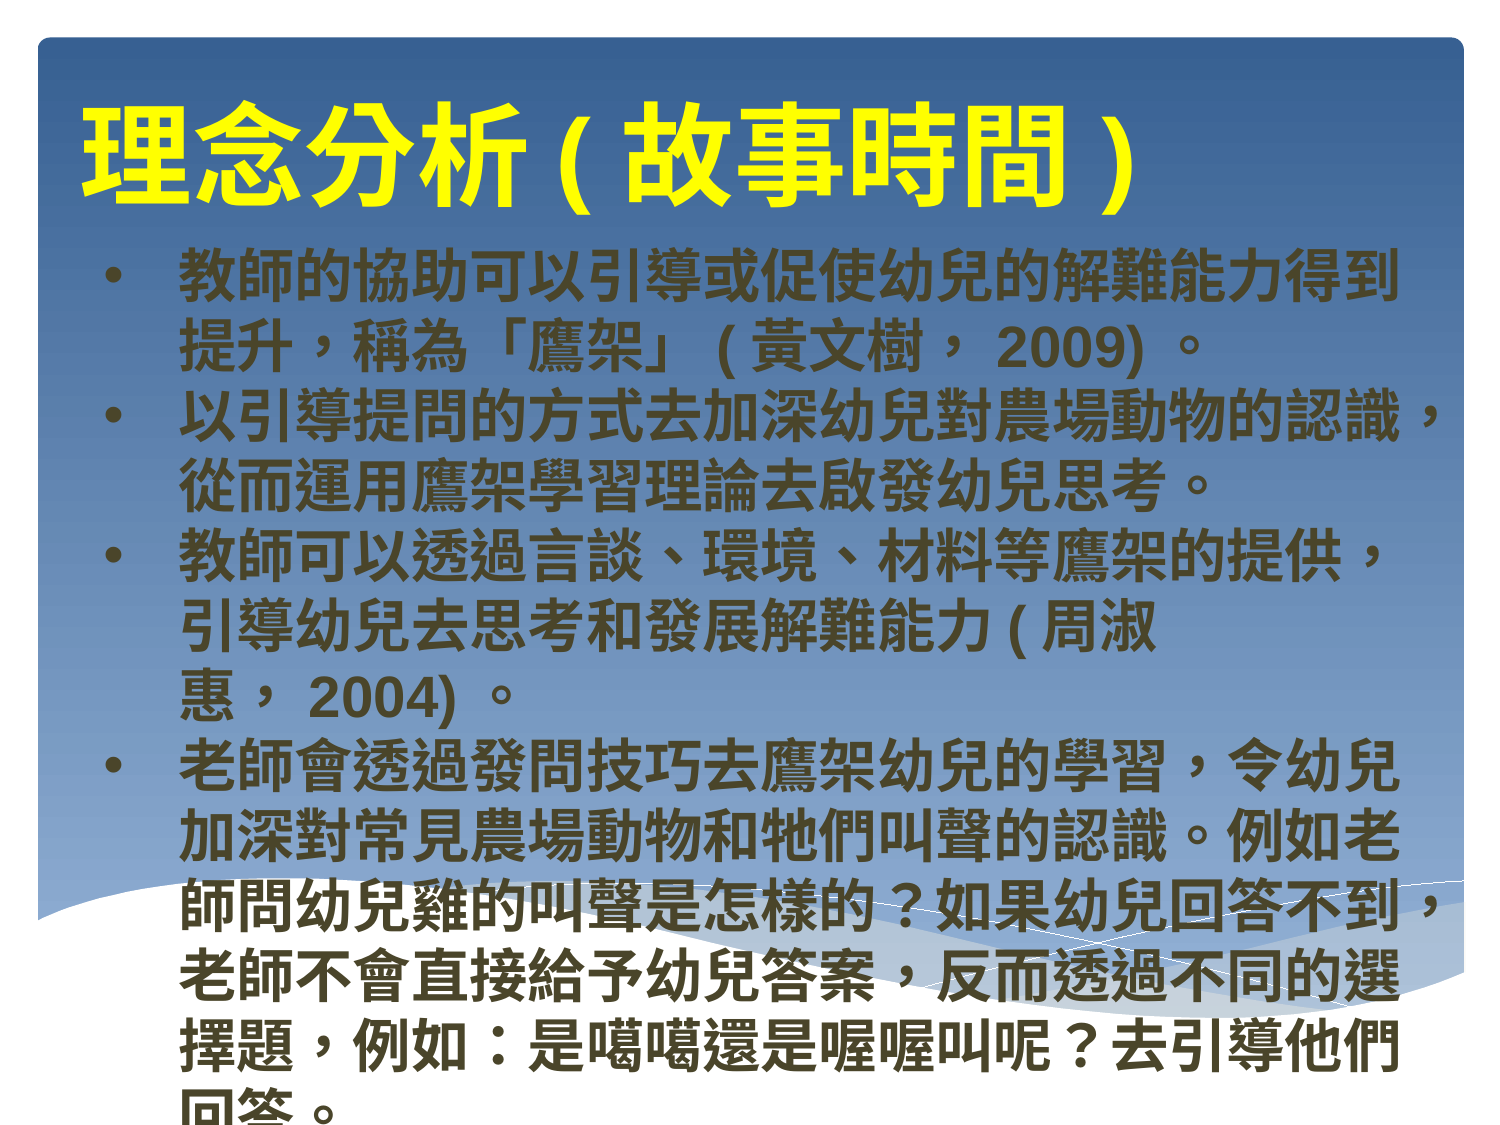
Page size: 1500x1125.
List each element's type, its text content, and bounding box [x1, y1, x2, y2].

text_box 理念分析(故事時間) [64, 78, 1436, 273]
text_box 教師的協助可以引導或促使幼兒的解難能力得到提升，稱為「鷹架」(黃文樹，2009)。 以引導提問的方式去加深幼兒對農場動物的認識，從而運用鷹架學習理論去啟發幼兒思考。 教師可以透過言談、環境、材料等鷹架的提供，引導幼兒去思考和發展解難能力(周淑惠，2004)。 老師會透過發問技巧去鷹架幼兒的學習，令幼兒加深對常見農場動物和牠們叫聲的認識。例如老師問幼兒雞的叫聲是怎樣的？如果幼兒回答不到，老師不會直接給予幼兒答案，反而透過不同的選擇題，例如：是噶噶還是喔喔叫呢？去引導他們回答。 [88, 231, 1436, 1125]
